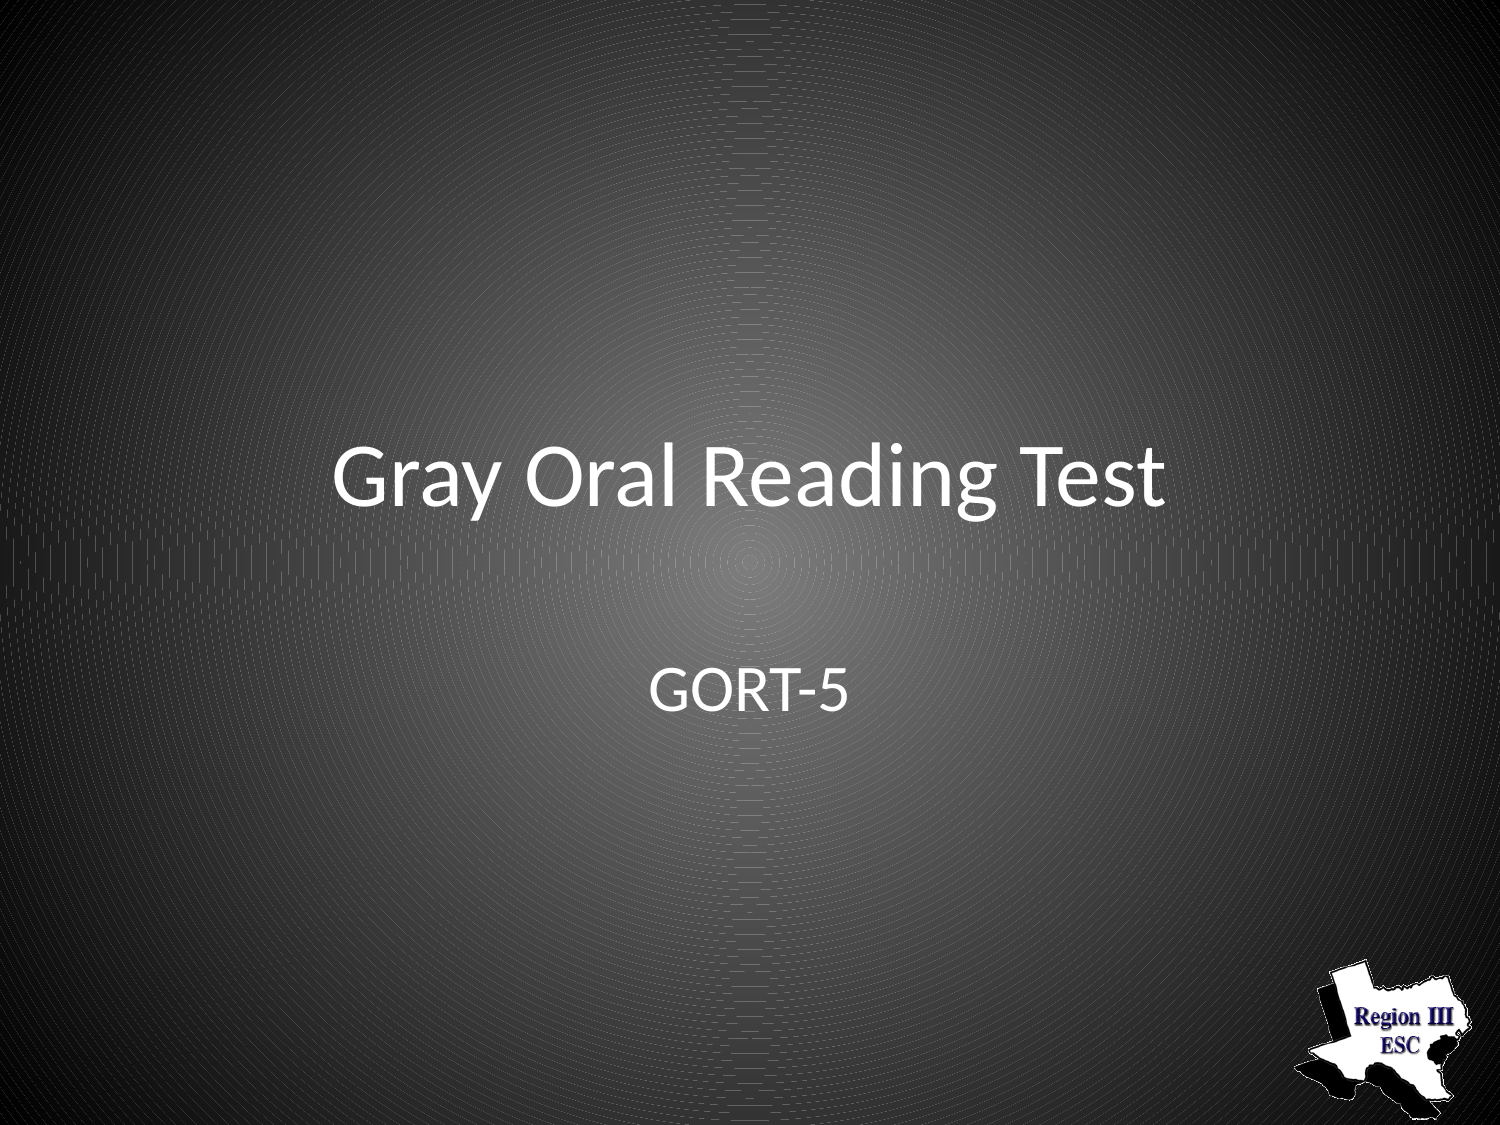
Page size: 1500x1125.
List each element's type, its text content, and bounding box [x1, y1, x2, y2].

subtitle GORT-5 [225, 637, 1275, 925]
picture [1293, 957, 1473, 1121]
footer [512, 1042, 988, 1103]
title Gray Oral Reading Test [112, 349, 1388, 591]
